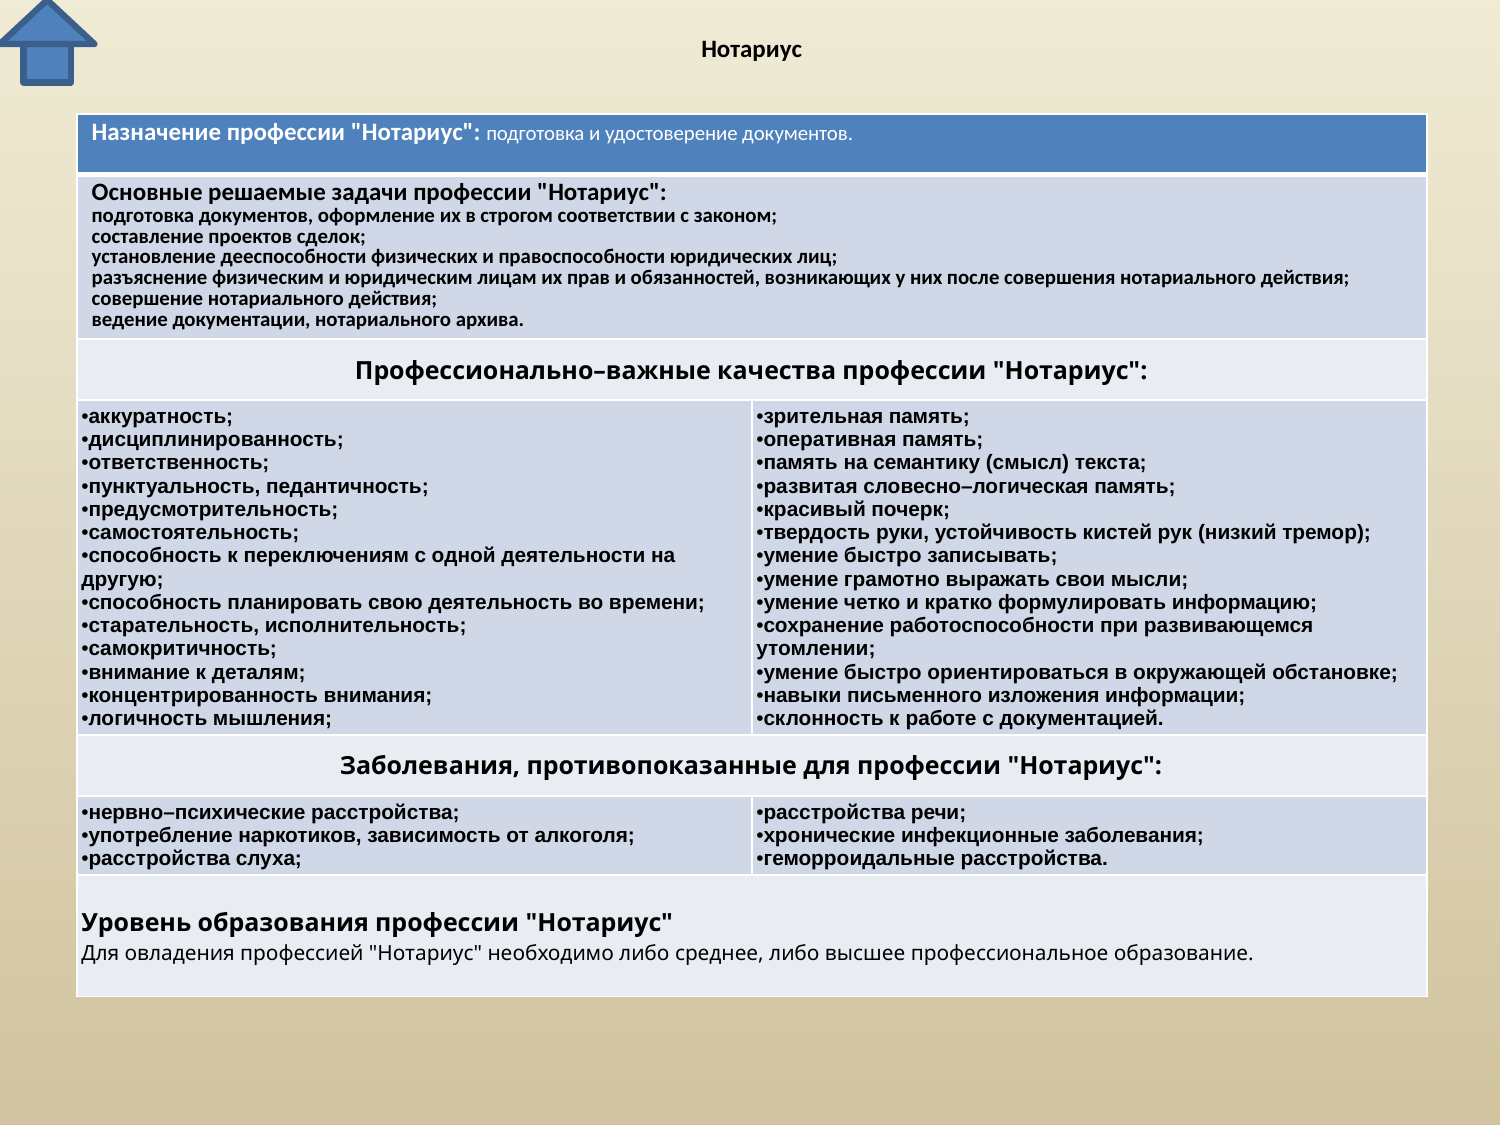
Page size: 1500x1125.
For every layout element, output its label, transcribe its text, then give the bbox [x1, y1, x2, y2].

table_cell зрительная память; оперативная память; память на семантику (смысл) текста; развитая словесно–логическая память; красивый почерк; твердость руки, устойчивость кистей рук (низкий тремор); умение быстро записывать; умение грамотно выражать свои мысли; умение четко и кратко формулировать информацию; сохранение работоспособности при развивающемся утомлении; умение быстро ориентироваться в окружающей обстановке; навыки письменного изложения информации; склонность к работе с документацией. [753, 401, 1426, 734]
table_cell расстройства речи; хронические инфекционные заболевания; геморроидальные расстройства. [753, 797, 1426, 874]
table_cell Основные решаемые задачи профессии "Нотариус": подготовка документов, оформление их в строгом соответствии с законом; составление проектов сделок; установление дееспособности физических и правоспособности юридических лиц; разъяснение физическим и юридическим лицам их прав и обязанностей, возникающих у них после совершения нотариального действия; совершение нотариального действия; ведение документации, нотариального архива. [78, 177, 1426, 338]
table_cell Заболевания, противопоказанные для профессии "Нотариус": [78, 736, 1426, 795]
title Нотариус [76, 0, 1427, 96]
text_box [1, 1, 93, 81]
table_cell аккуратность; дисциплинированность; ответственность; пунктуальность, педантичность; предусмотрительность; самостоятельность; способность к переключениям с одной деятельности на другую; способность планировать свою деятельность во времени; старательность, исполнительность; самокритичность; внимание к деталям; концентрированность внимания; логичность мышления; [78, 401, 751, 734]
table_cell Профессионально–важные качества профессии "Нотариус": [78, 340, 1426, 399]
table_cell Уровень образования профессии "Нотариус" Для овладения профессией "Нотариус" необходимо либо среднее, либо высшее профессиональное образование. [78, 876, 1426, 996]
table_cell нервно–психические расстройства; употребление наркотиков, зависимость от алкоголя; расстройства слуха; [78, 797, 751, 874]
table_header Назначение профессии "Нотариус": подготовка и удостоверение документов. [78, 115, 1426, 172]
